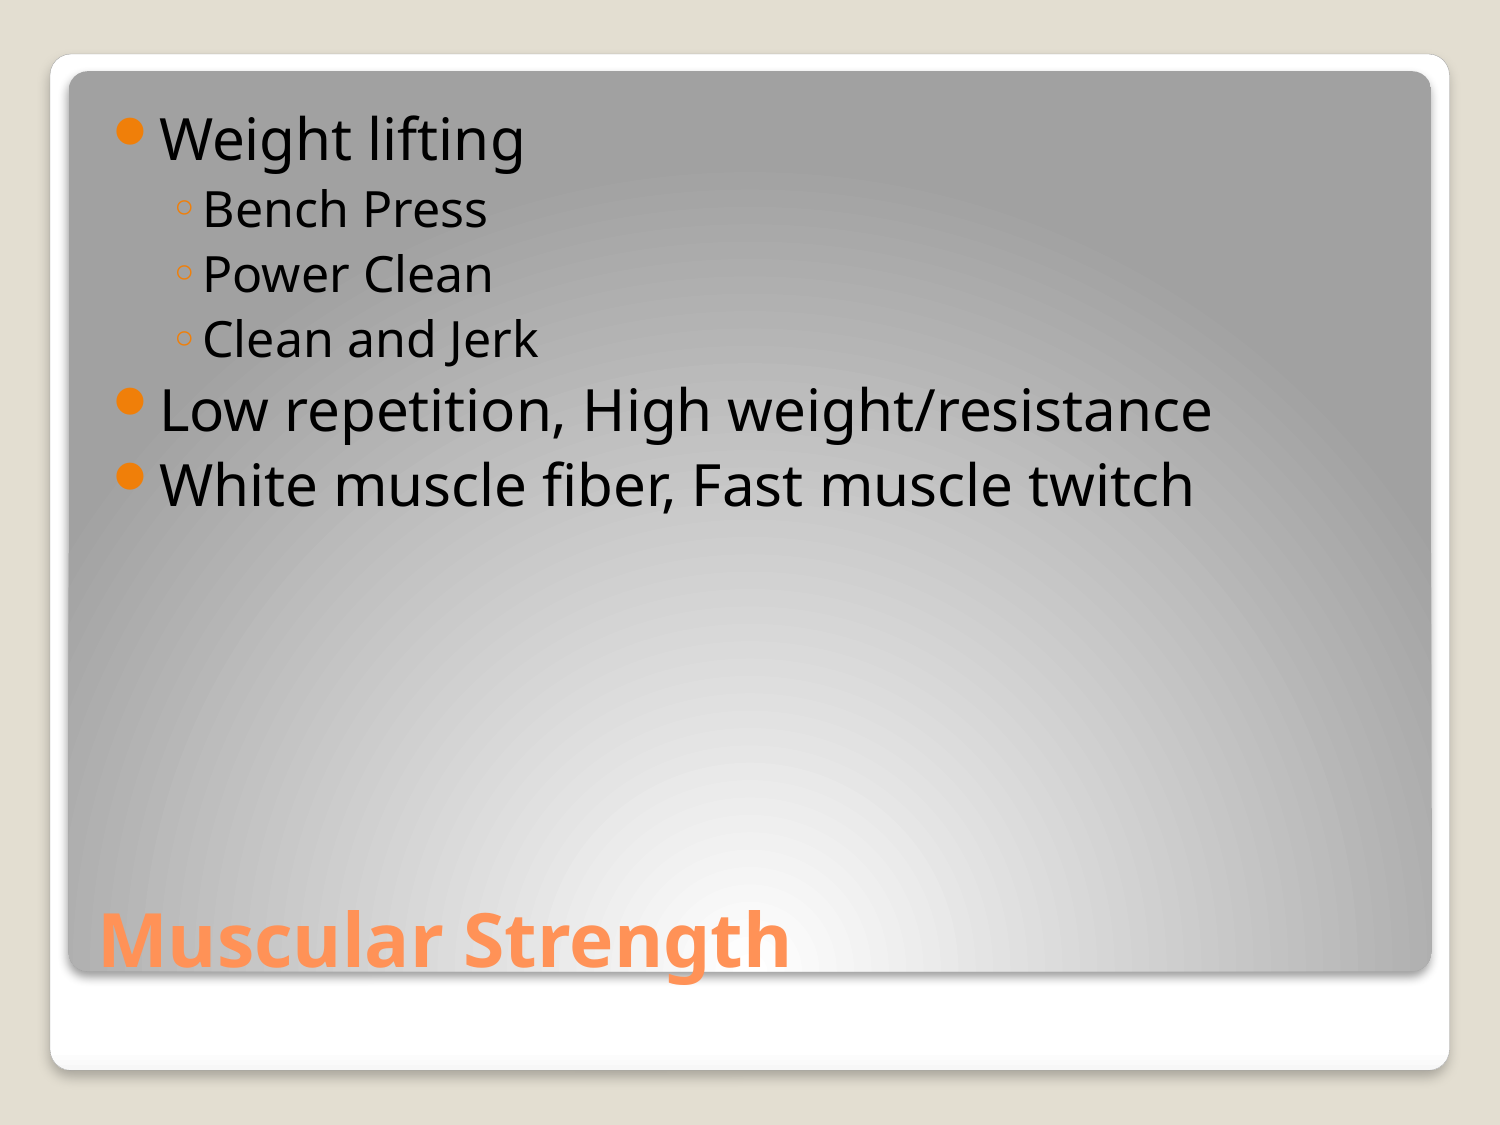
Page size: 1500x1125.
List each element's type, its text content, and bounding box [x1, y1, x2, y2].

title Muscular Strength [82, 817, 1425, 990]
list Weight lifting Bench Press Power Clean Clean and Jerk Low repetition, High weight/resistance White muscle fiber, Fast muscle twitch [82, 86, 1425, 774]
